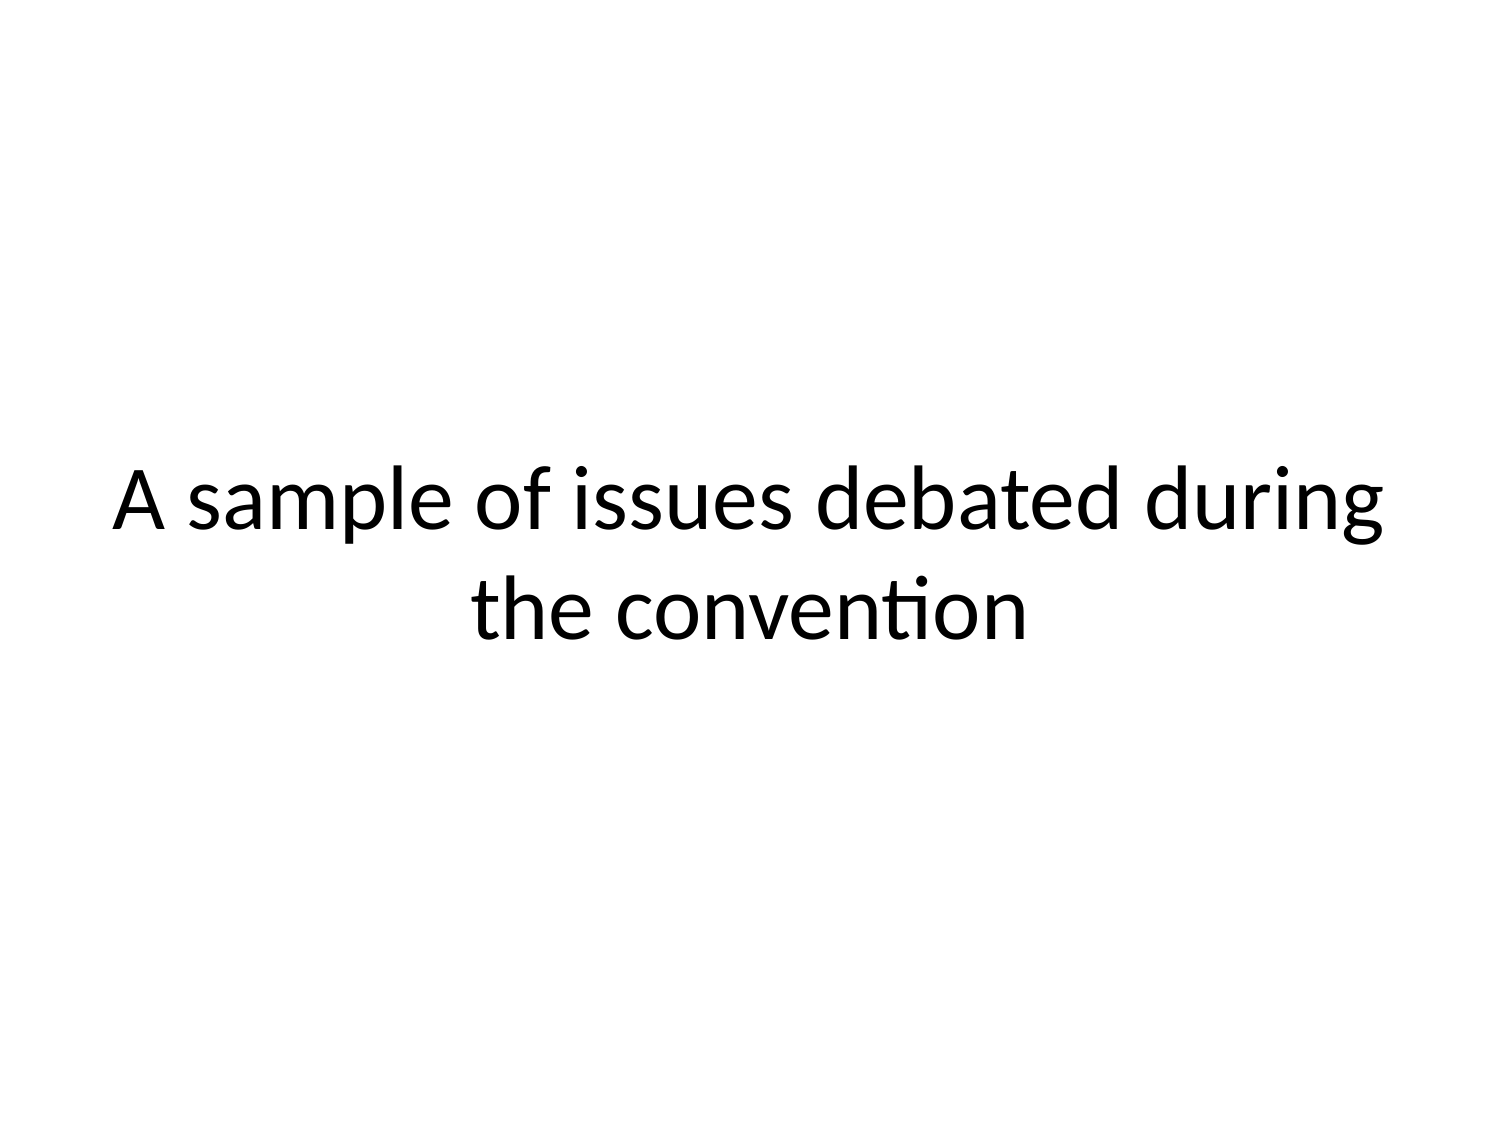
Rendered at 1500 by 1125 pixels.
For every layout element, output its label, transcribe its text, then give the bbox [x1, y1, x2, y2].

title A sample of issues debated during the convention [74, 44, 1426, 1051]
